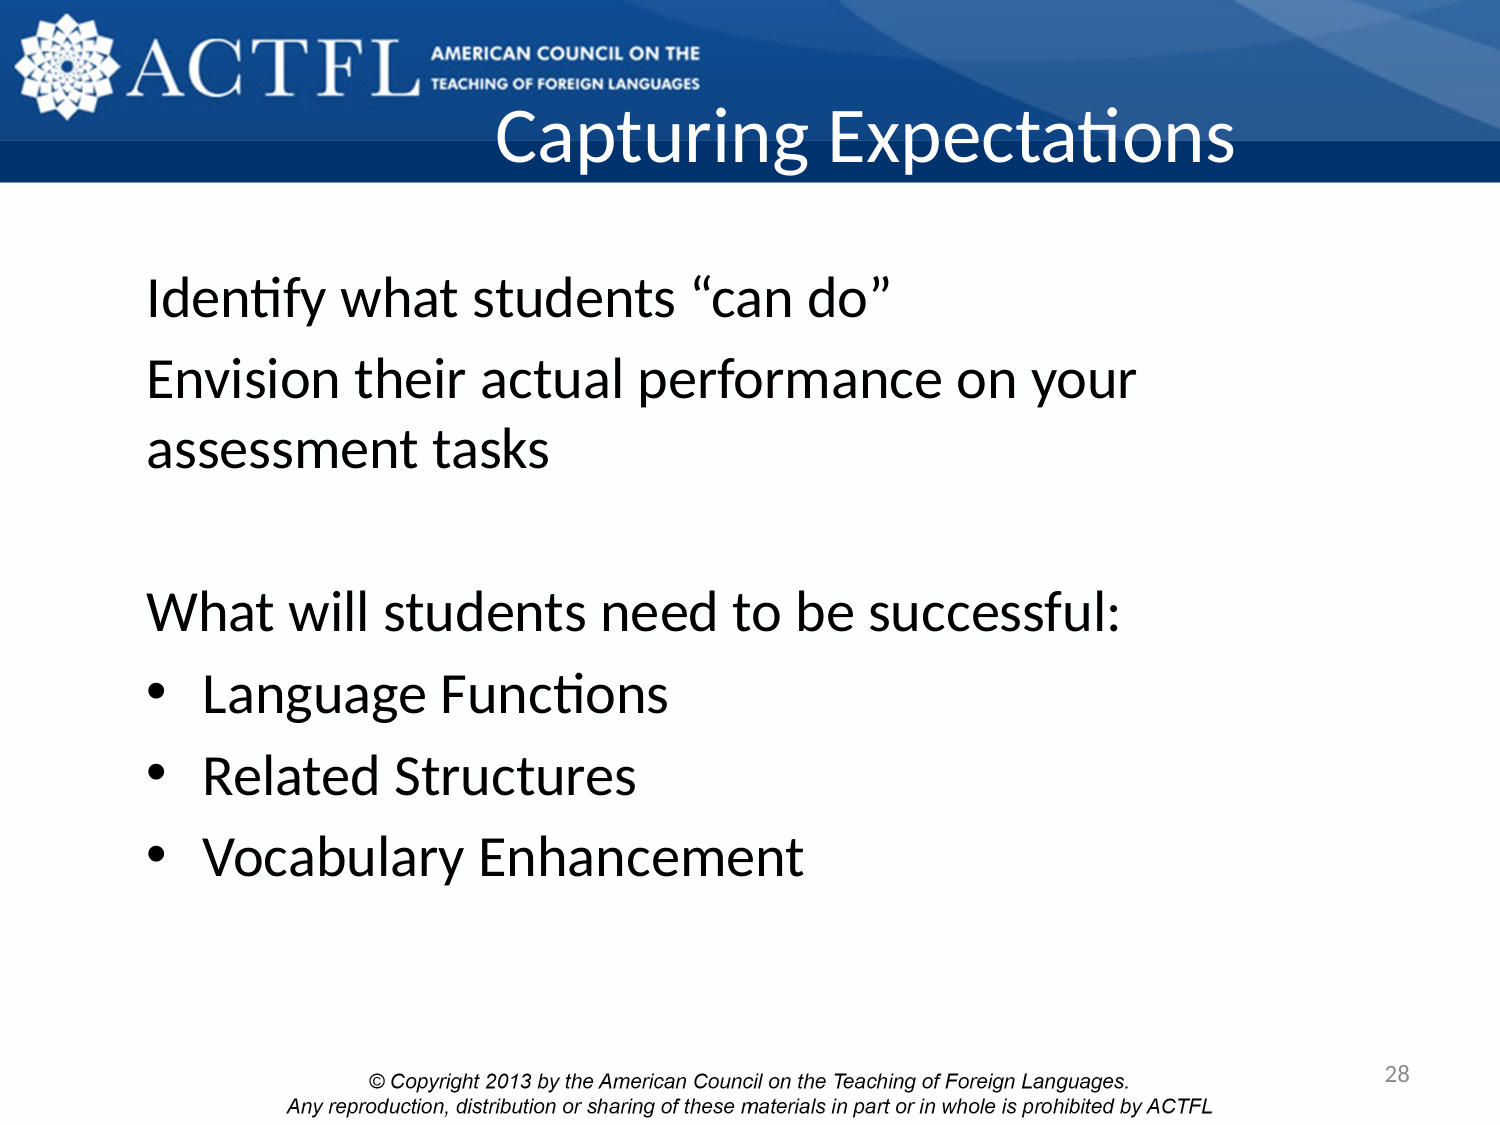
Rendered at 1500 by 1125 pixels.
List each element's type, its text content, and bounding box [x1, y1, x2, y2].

list Identify what students “can do” Envision their actual performance on your assessment tasks What will students need to be successful: Language Functions Related Structures Vocabulary Enhancement [131, 251, 1344, 990]
picture [0, 0, 1500, 1125]
slide_number 28 [1074, 1042, 1425, 1103]
title Capturing Expectations [252, 37, 1480, 225]
